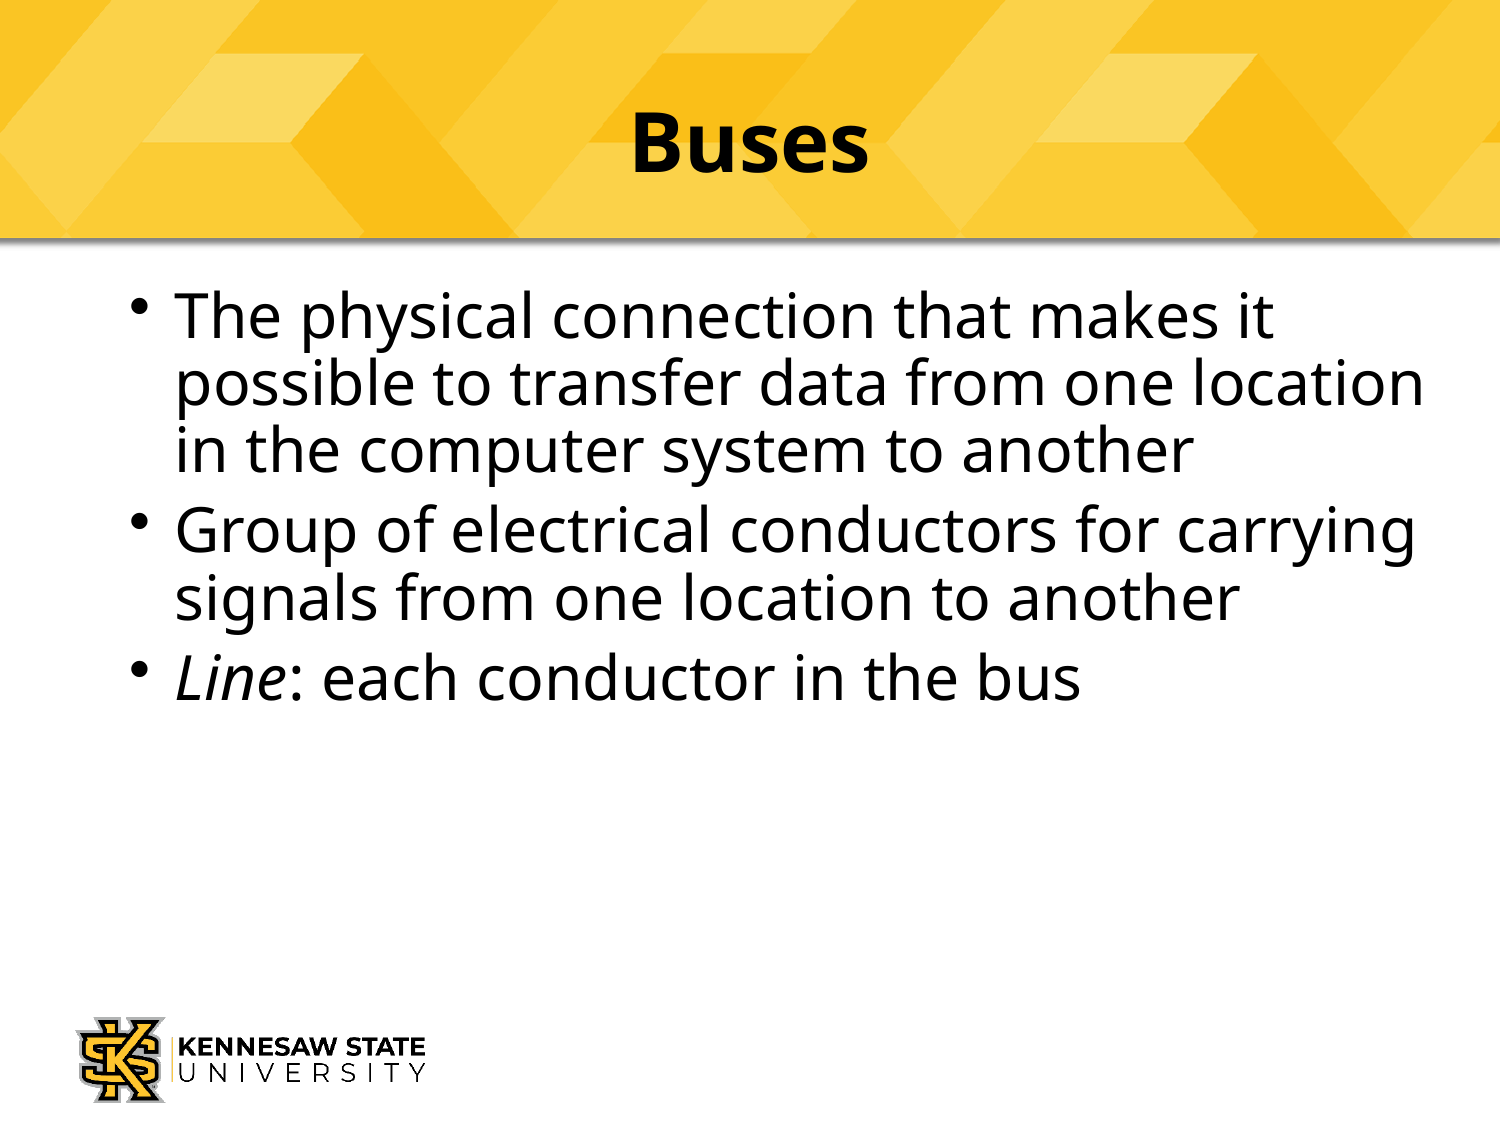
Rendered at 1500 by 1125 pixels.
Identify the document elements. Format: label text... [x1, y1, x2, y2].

title Buses [75, 45, 1425, 233]
picture [75, 1017, 425, 1103]
text_box The physical connection that makes it possible to transfer data from one location in the computer system to another Group of electrical conductors for carrying signals from one location to another Line: each conductor in the bus [110, 275, 1462, 1021]
picture [0, 0, 1500, 251]
